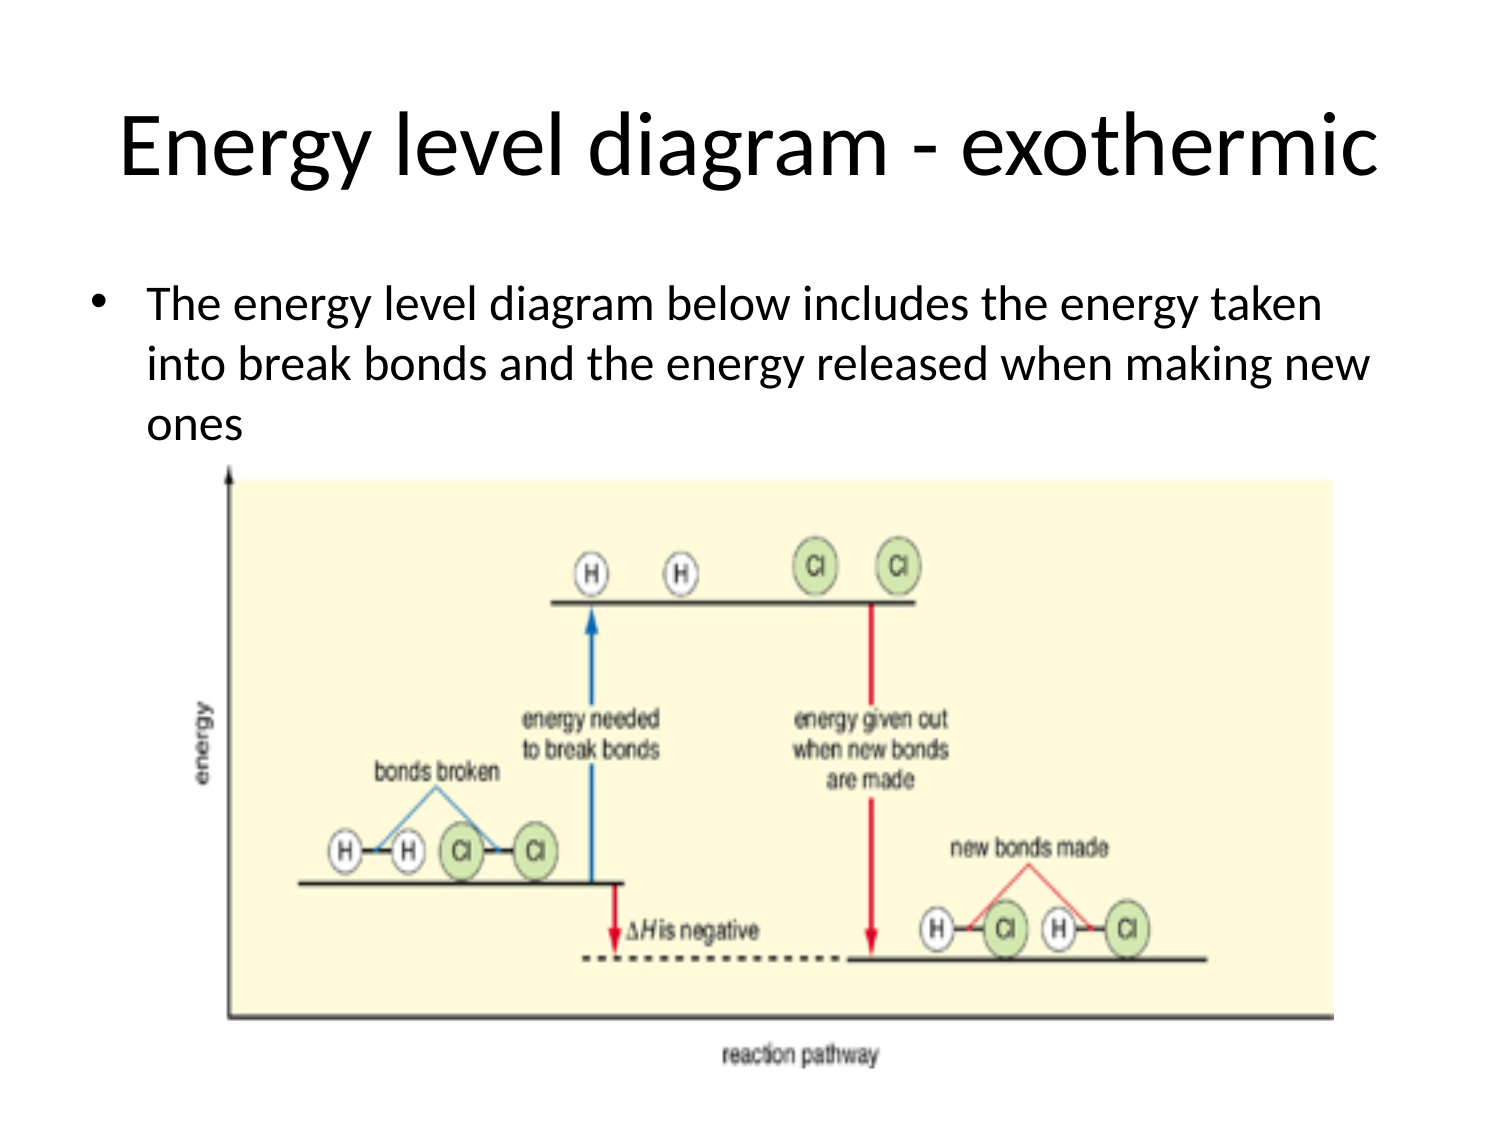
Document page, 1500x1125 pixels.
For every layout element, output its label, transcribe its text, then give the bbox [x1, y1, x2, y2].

picture [187, 464, 1335, 1073]
title Energy level diagram - exothermic [75, 45, 1425, 233]
list The energy level diagram below includes the energy taken into break bonds and the energy released when making new ones [75, 262, 1425, 1005]
